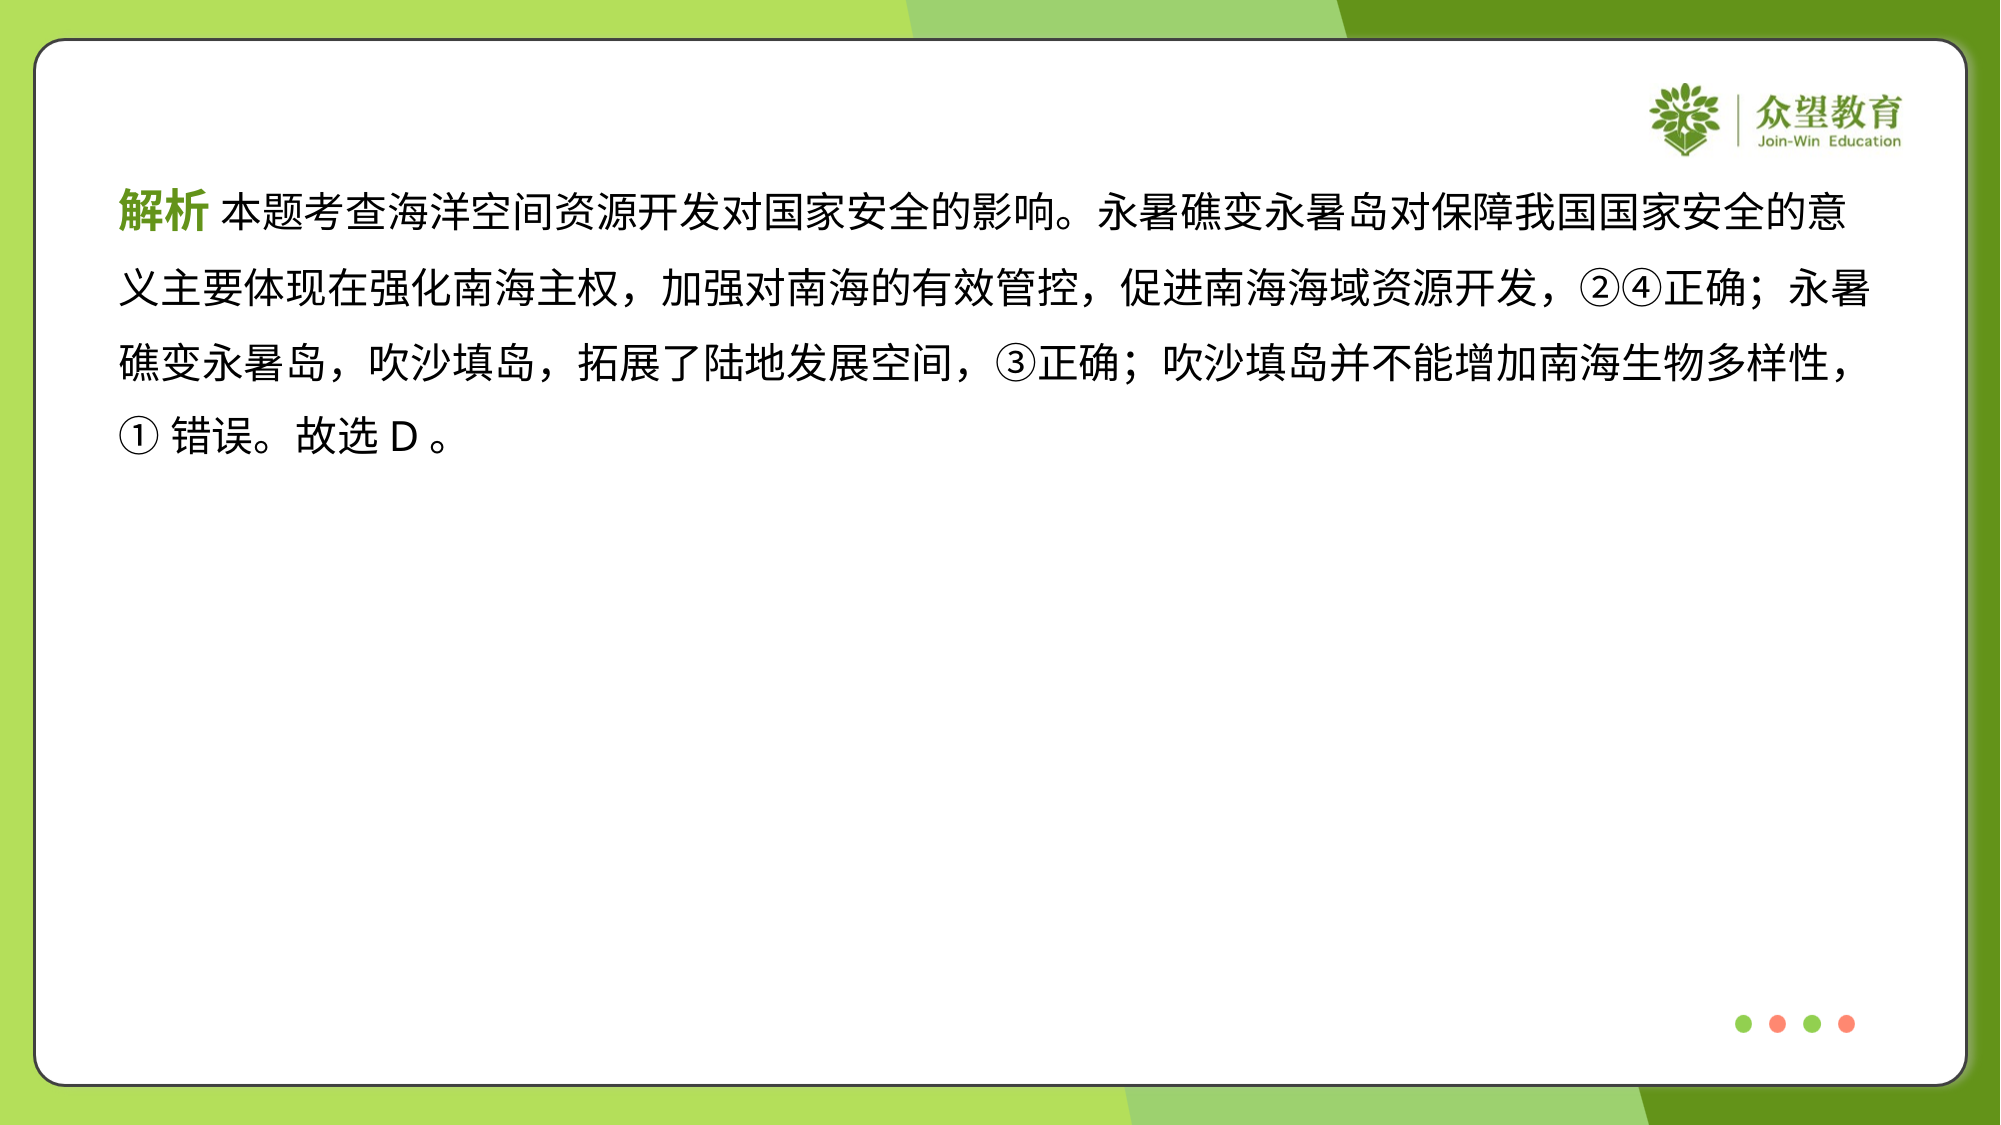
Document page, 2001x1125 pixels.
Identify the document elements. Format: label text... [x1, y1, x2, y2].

picture [0, 0, 2000, 1125]
text_box 解析 本题考查海洋空间资源开发对国家安全的影响。永暑礁变永暑岛对保障我国国家安全的意 义主要体现在强化南海主权，加强对南海的有效管控，促进南海海域资源开发，②④正确；永暑 礁变永暑岛，吹沙填岛，拓展了陆地发展空间，③正确；吹沙填岛并不能增加南海生物多样性， ①错误。故选D。 [118, 159, 1883, 452]
